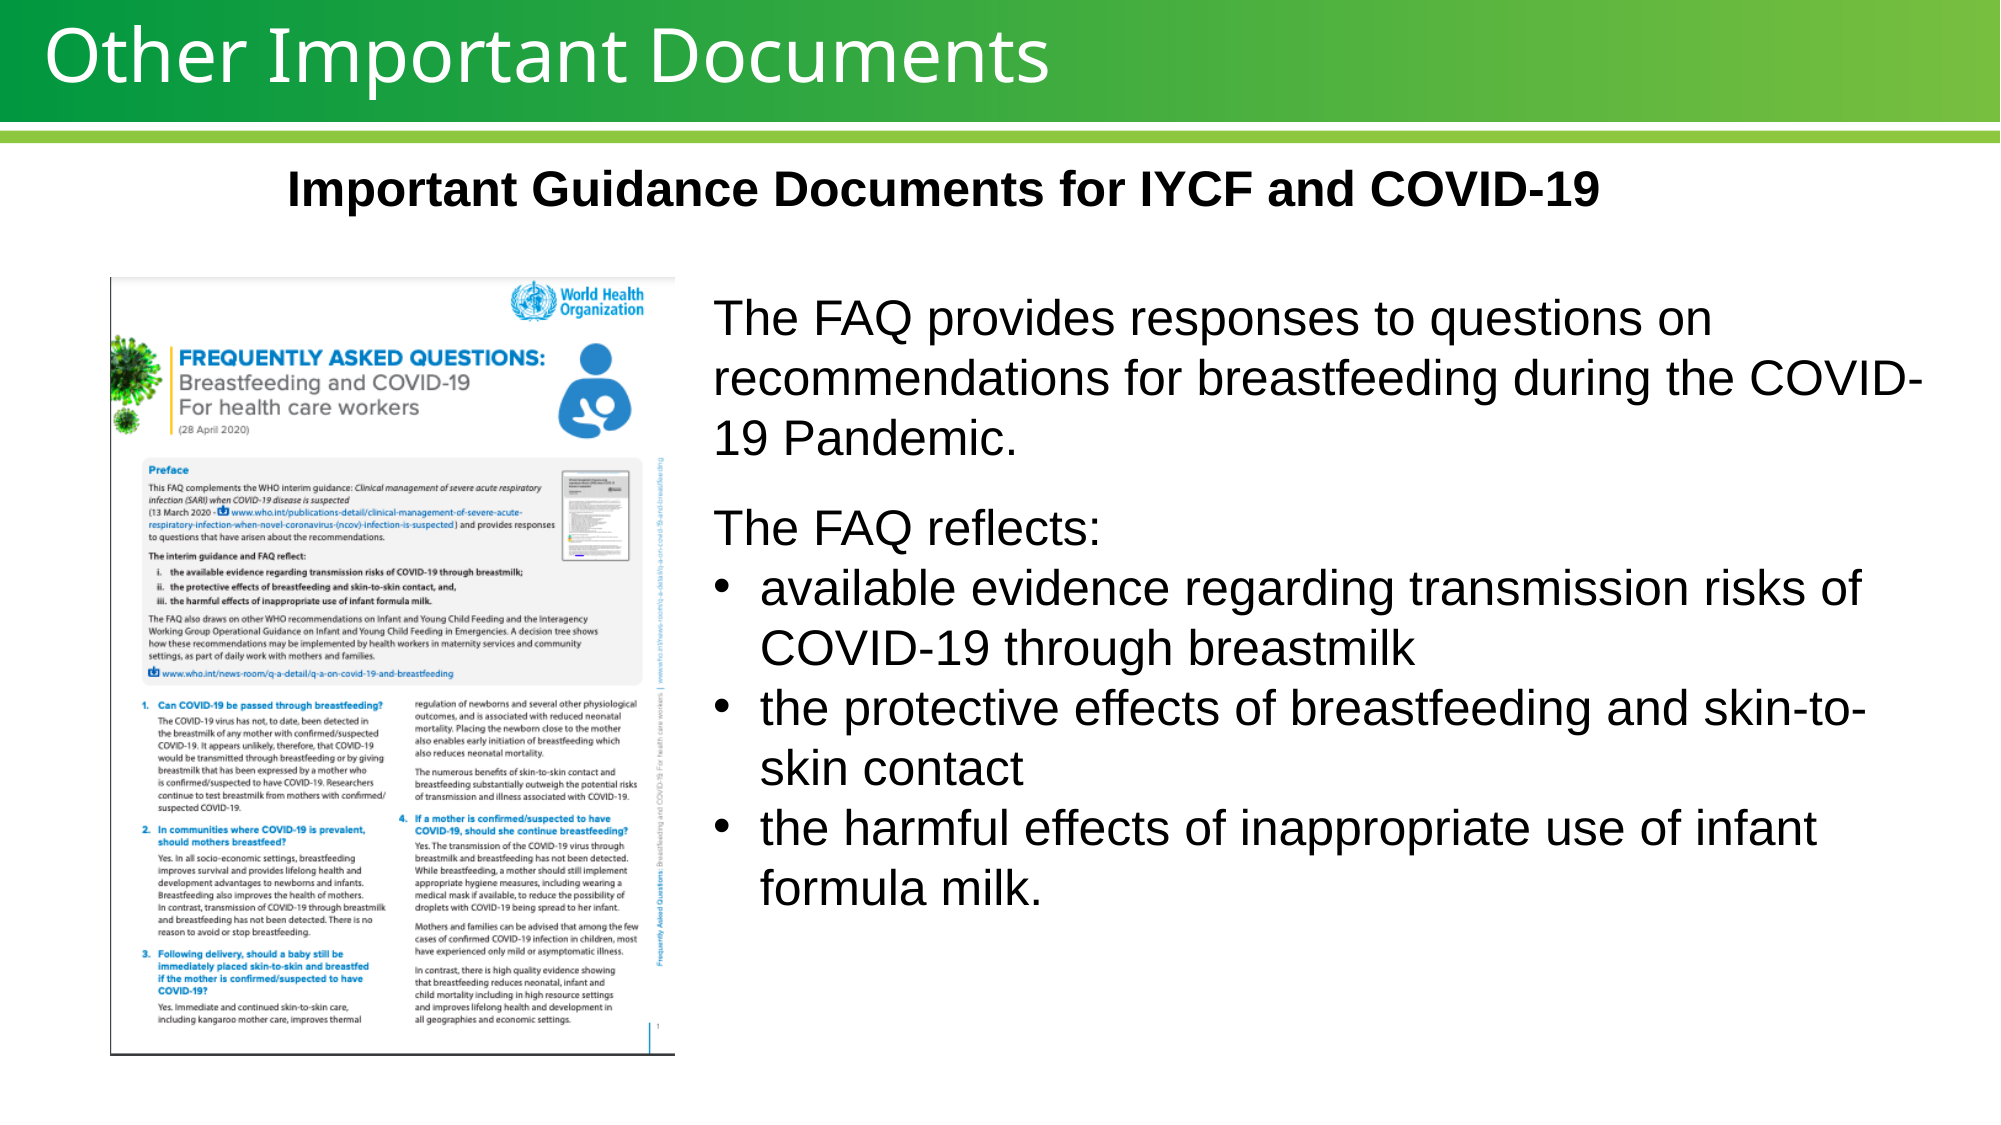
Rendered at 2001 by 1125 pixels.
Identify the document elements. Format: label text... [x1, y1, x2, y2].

title Other Important Documents [28, 5, 1909, 112]
text_box Important Guidance Documents for IYCF and COVID-19 [272, 149, 1653, 235]
text_box The FAQ provides responses to questions on recommendations for breastfeeding during the COVID-19 Pandemic. The FAQ reflects: available evidence regarding transmission risks of COVID-19 through breastmilk the protective effects of breastfeeding and skin-to-skin contact the harmful effects of inappropriate use of infant formula milk. [698, 277, 1958, 1101]
picture [110, 277, 675, 1056]
